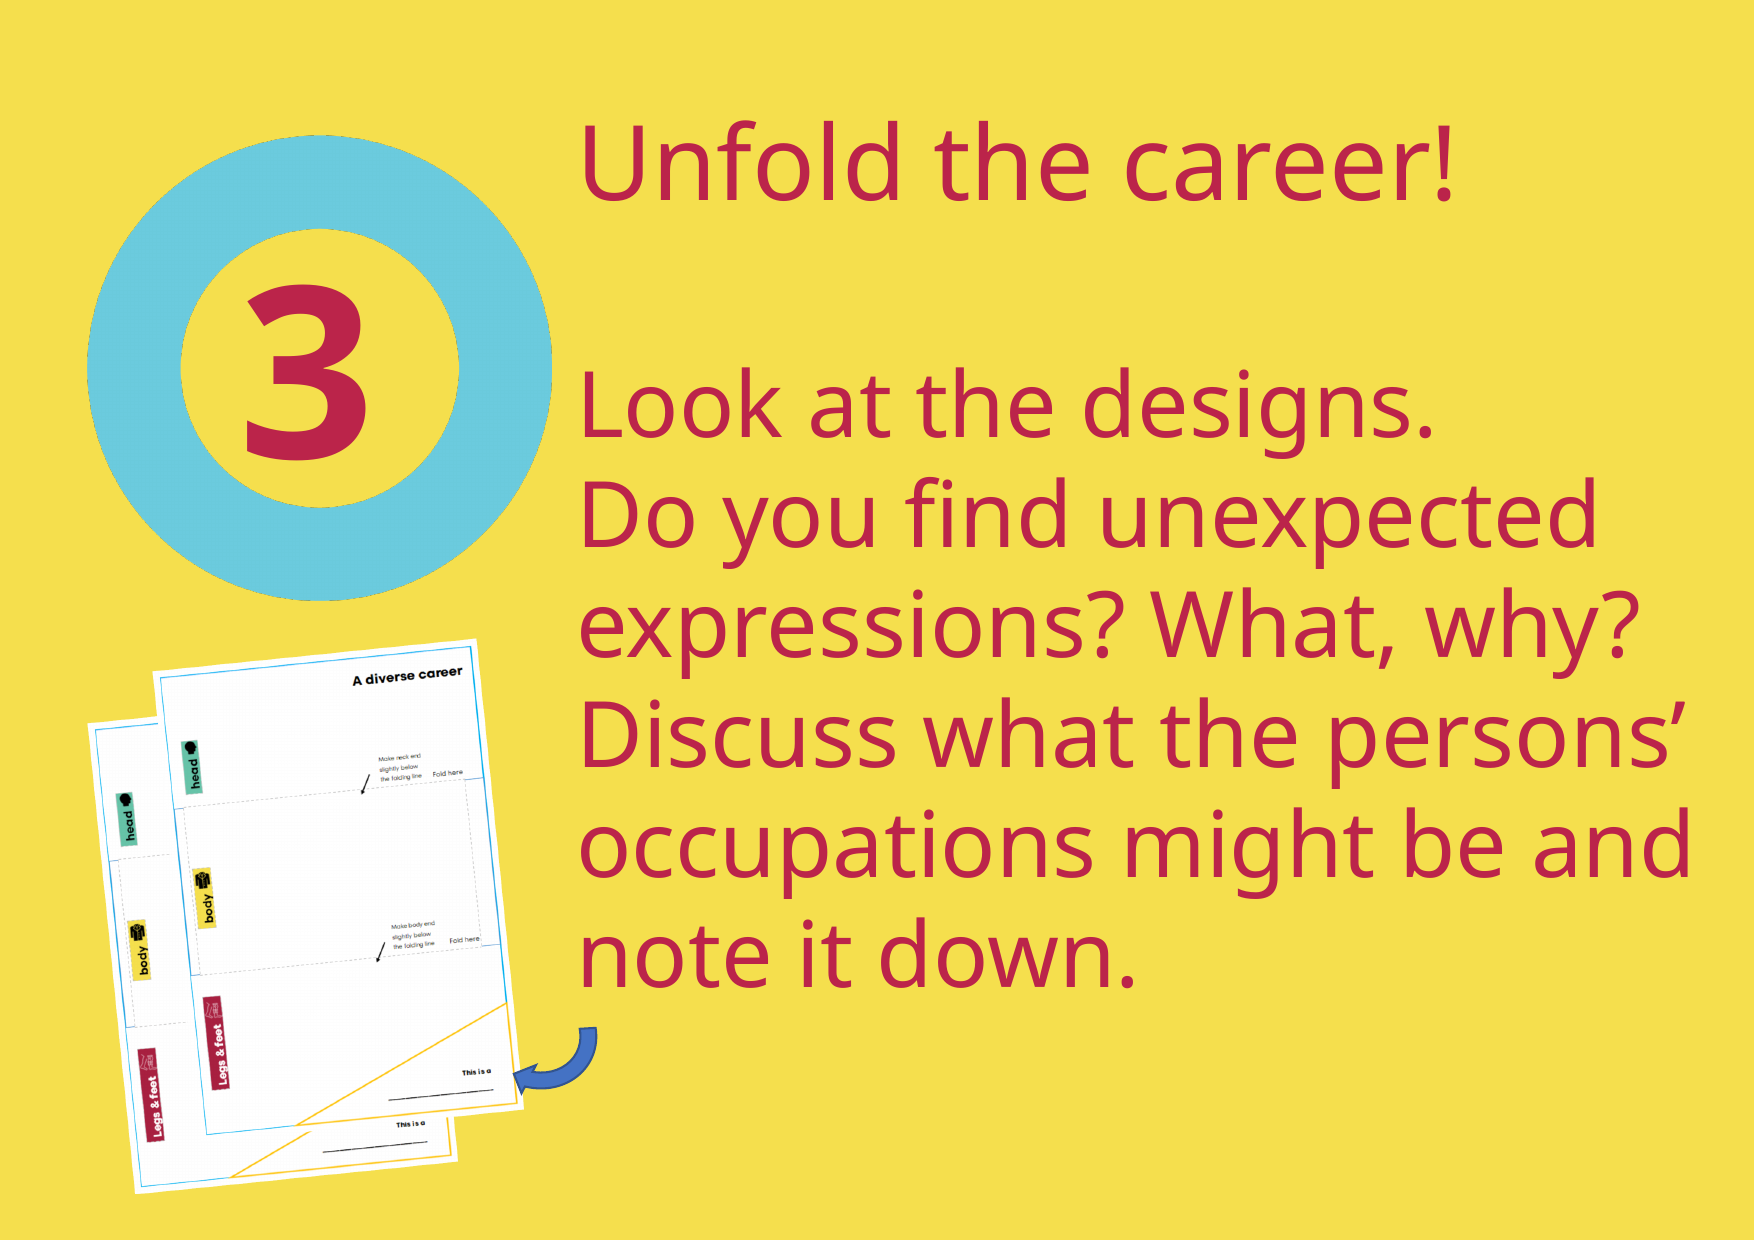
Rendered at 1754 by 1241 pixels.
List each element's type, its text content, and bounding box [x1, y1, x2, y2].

text_box [512, 1026, 598, 1096]
picture [88, 639, 523, 1194]
text_box Unfold the career! Look at the designs. Do you find unexpected expressions? What, why? Discuss what the persons’ occupations might be and note it down. [561, 88, 1725, 1241]
picture [87, 135, 552, 601]
